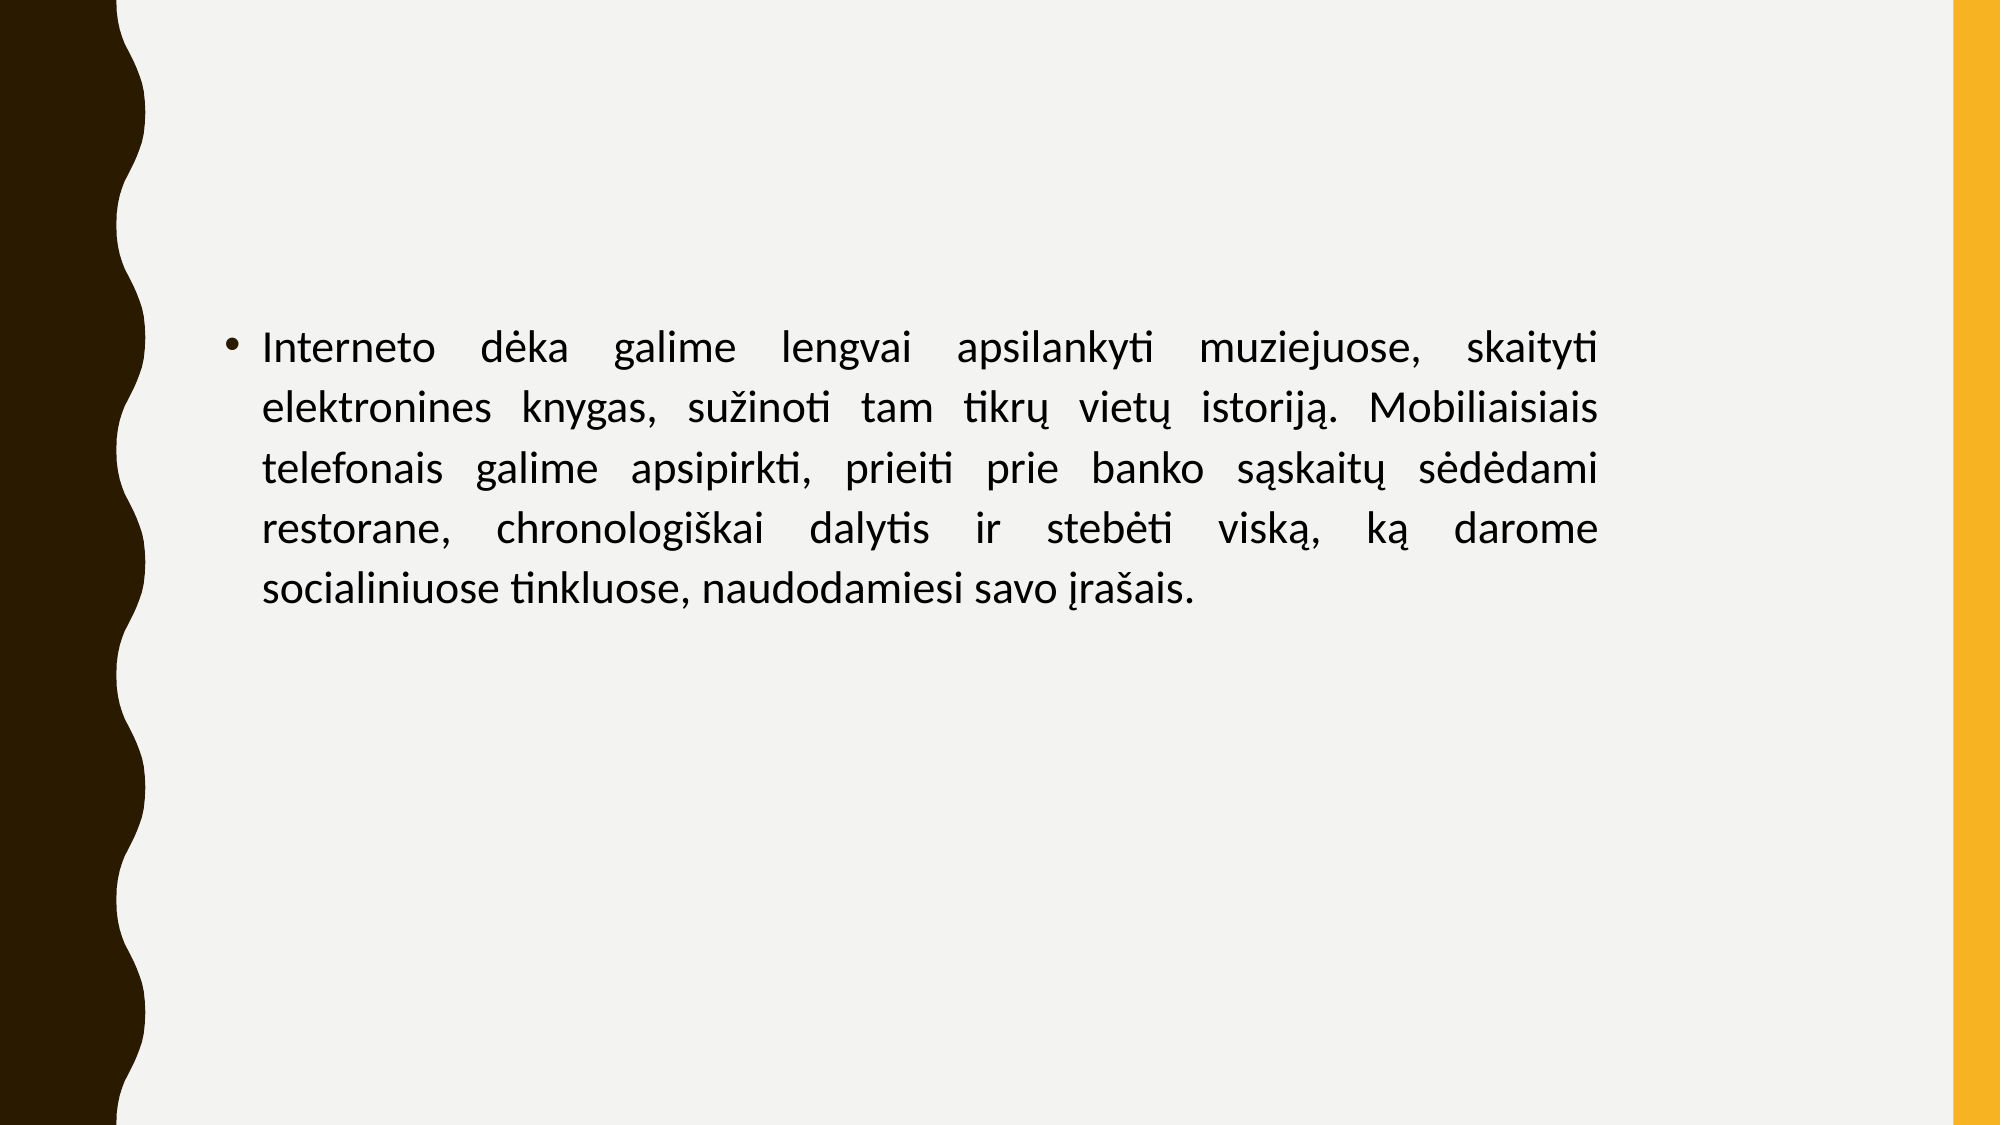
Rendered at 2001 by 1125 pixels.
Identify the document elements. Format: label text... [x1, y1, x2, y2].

list Interneto dėka galime lengvai apsilankyti muziejuose, skaityti elektronines knygas, sužinoti tam tikrų vietų istoriją. Mobiliaisiais telefonais galime apsipirkti, prieiti prie banko sąskaitų sėdėdami restorane, chronologiškai dalytis ir stebėti viską, ką darome socialiniuose tinkluose, naudodamiesi savo įrašais. [209, 303, 1616, 1064]
